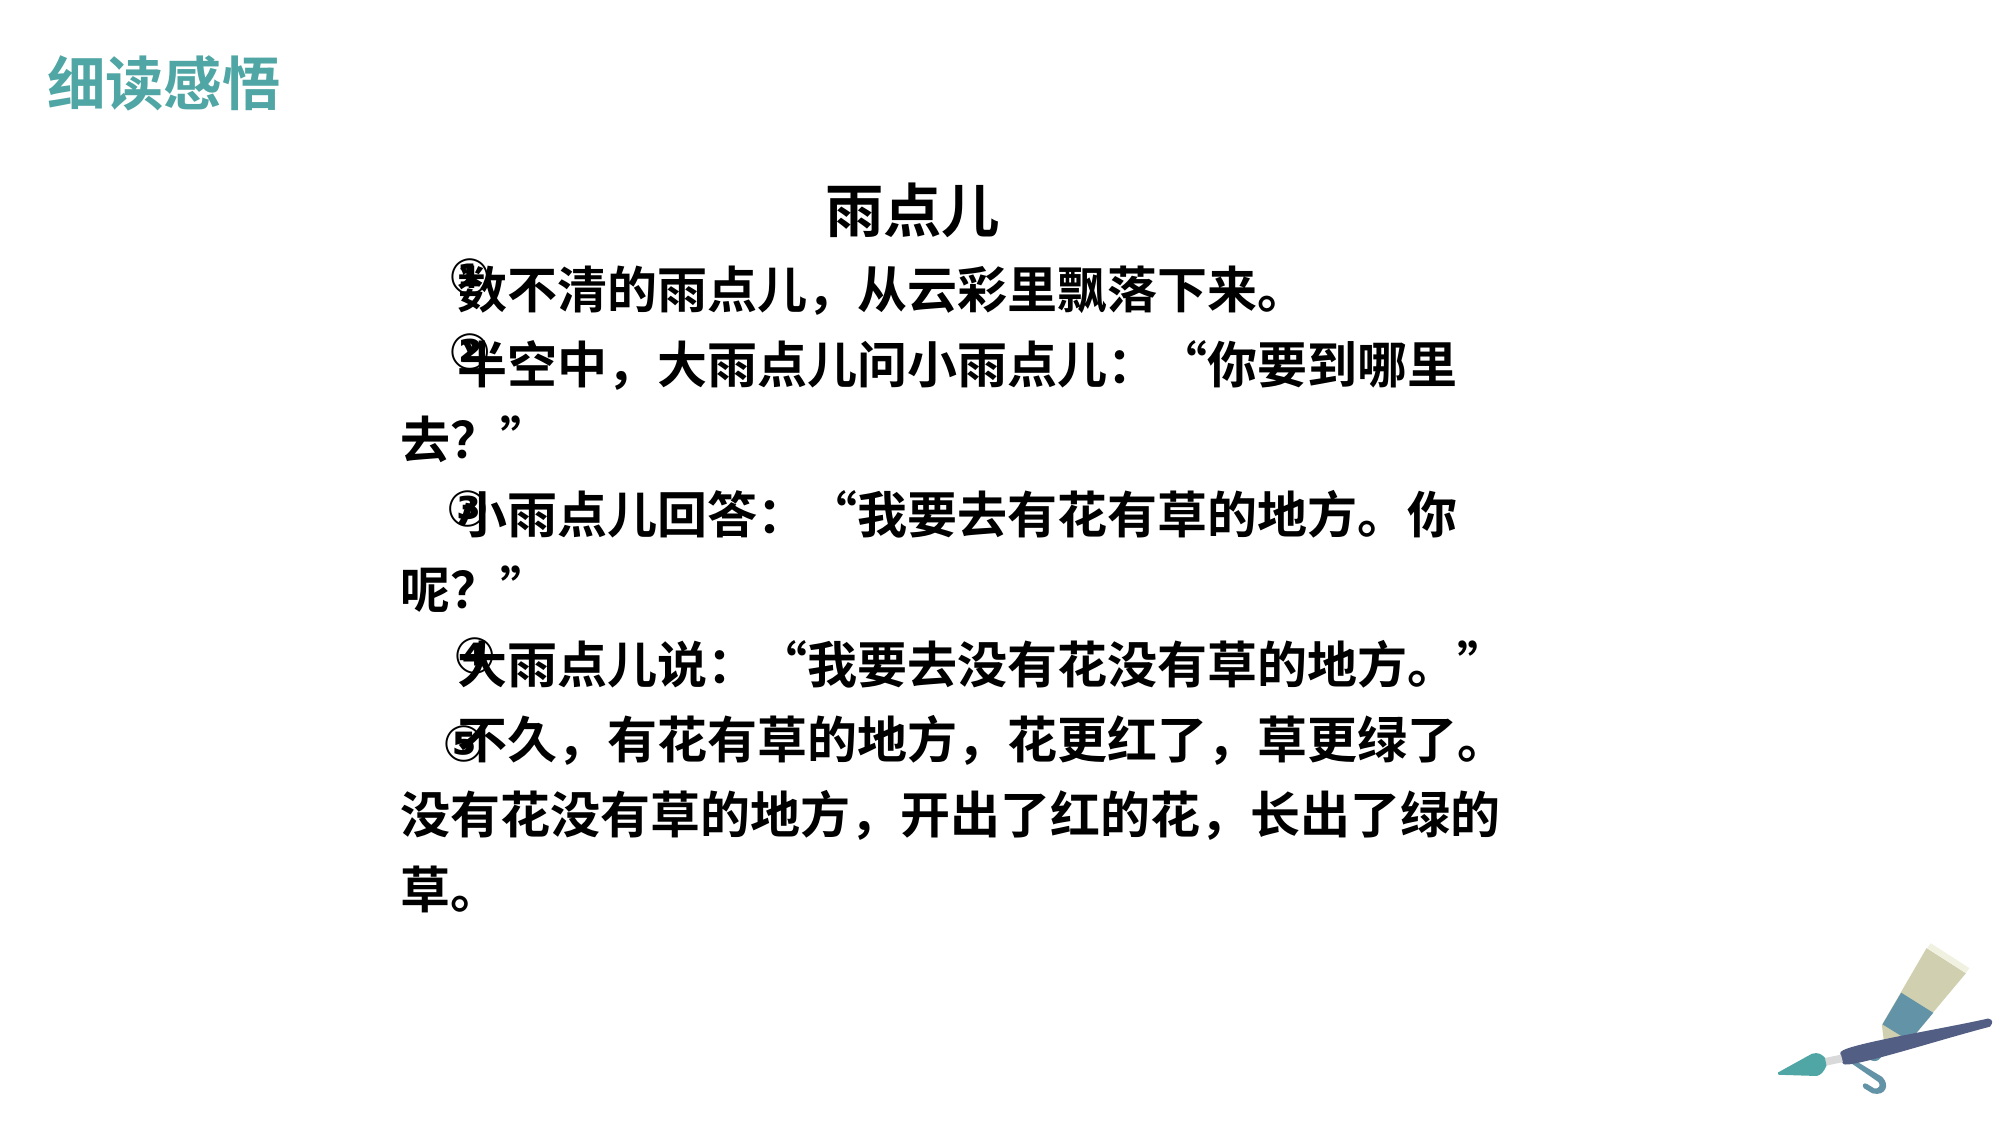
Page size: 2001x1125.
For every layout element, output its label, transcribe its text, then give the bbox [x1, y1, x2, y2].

text_box ② [433, 311, 519, 387]
text_box ④ [438, 616, 524, 692]
text_box ③ [431, 444, 549, 549]
text_box ① [433, 236, 519, 311]
text_box ⑤ [427, 703, 500, 779]
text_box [1811, 945, 1974, 1125]
text_box 雨点儿 数不清的雨点儿，从云彩里飘落下来。 半空中，大雨点儿问小雨点儿：“你要到哪里去？” 小雨点儿回答：“我要去有花有草的地方。你呢？” 大雨点儿说：“我要去没有花没有草的地方。” 不久，有花有草的地方，花更红了，草更绿了。没有花没有草的地方，开出了红的花，长出了绿的草。 [385, 149, 1555, 1002]
text_box 细读感悟 [32, 39, 296, 125]
